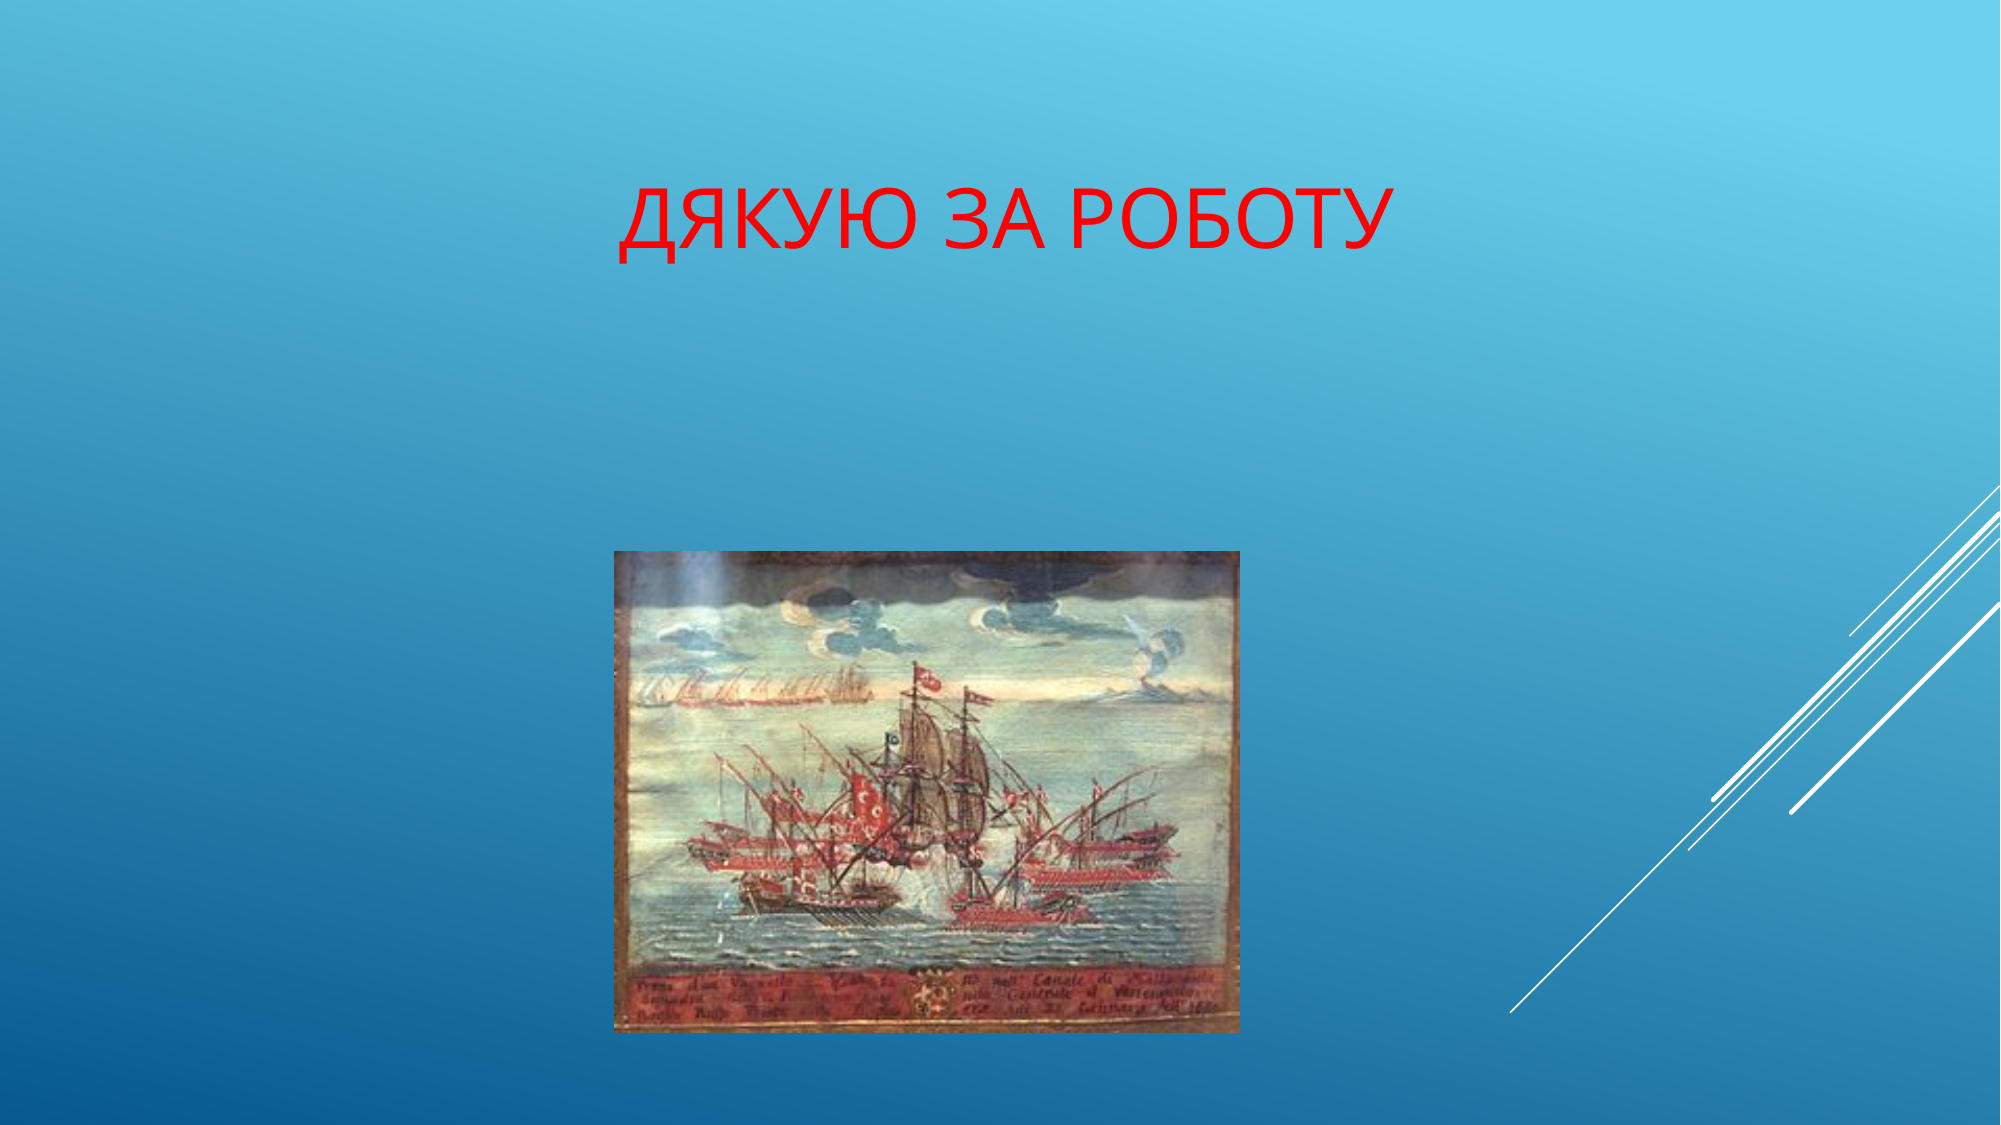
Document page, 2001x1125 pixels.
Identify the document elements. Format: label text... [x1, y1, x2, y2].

picture [614, 550, 1240, 1033]
text_box ДЯКУЮ ЗА РОБОТУ [72, 158, 1942, 273]
